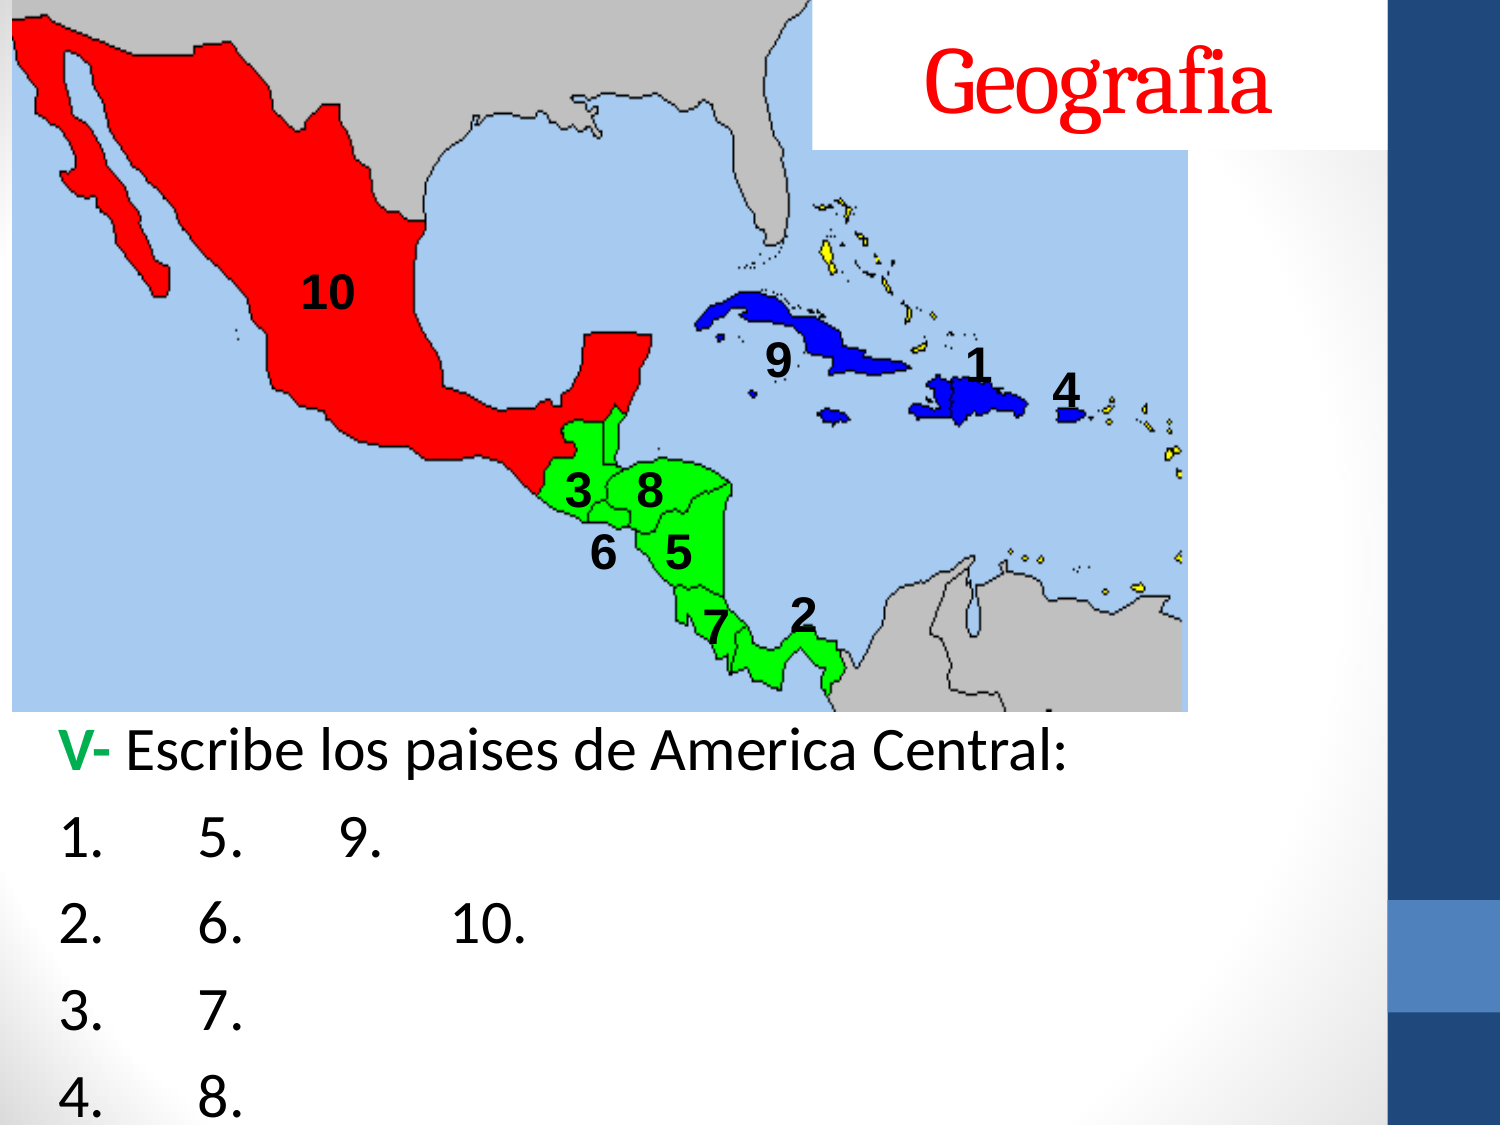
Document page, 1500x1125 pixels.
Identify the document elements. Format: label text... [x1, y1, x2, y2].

text_box V- Escribe los paises de America Central: 1. 5. 9. 2. 6. 10. 3. 7. 4. 8. [43, 700, 1432, 1125]
title Geografia [1198, 0, 1388, 150]
picture [0, 0, 1387, 1125]
